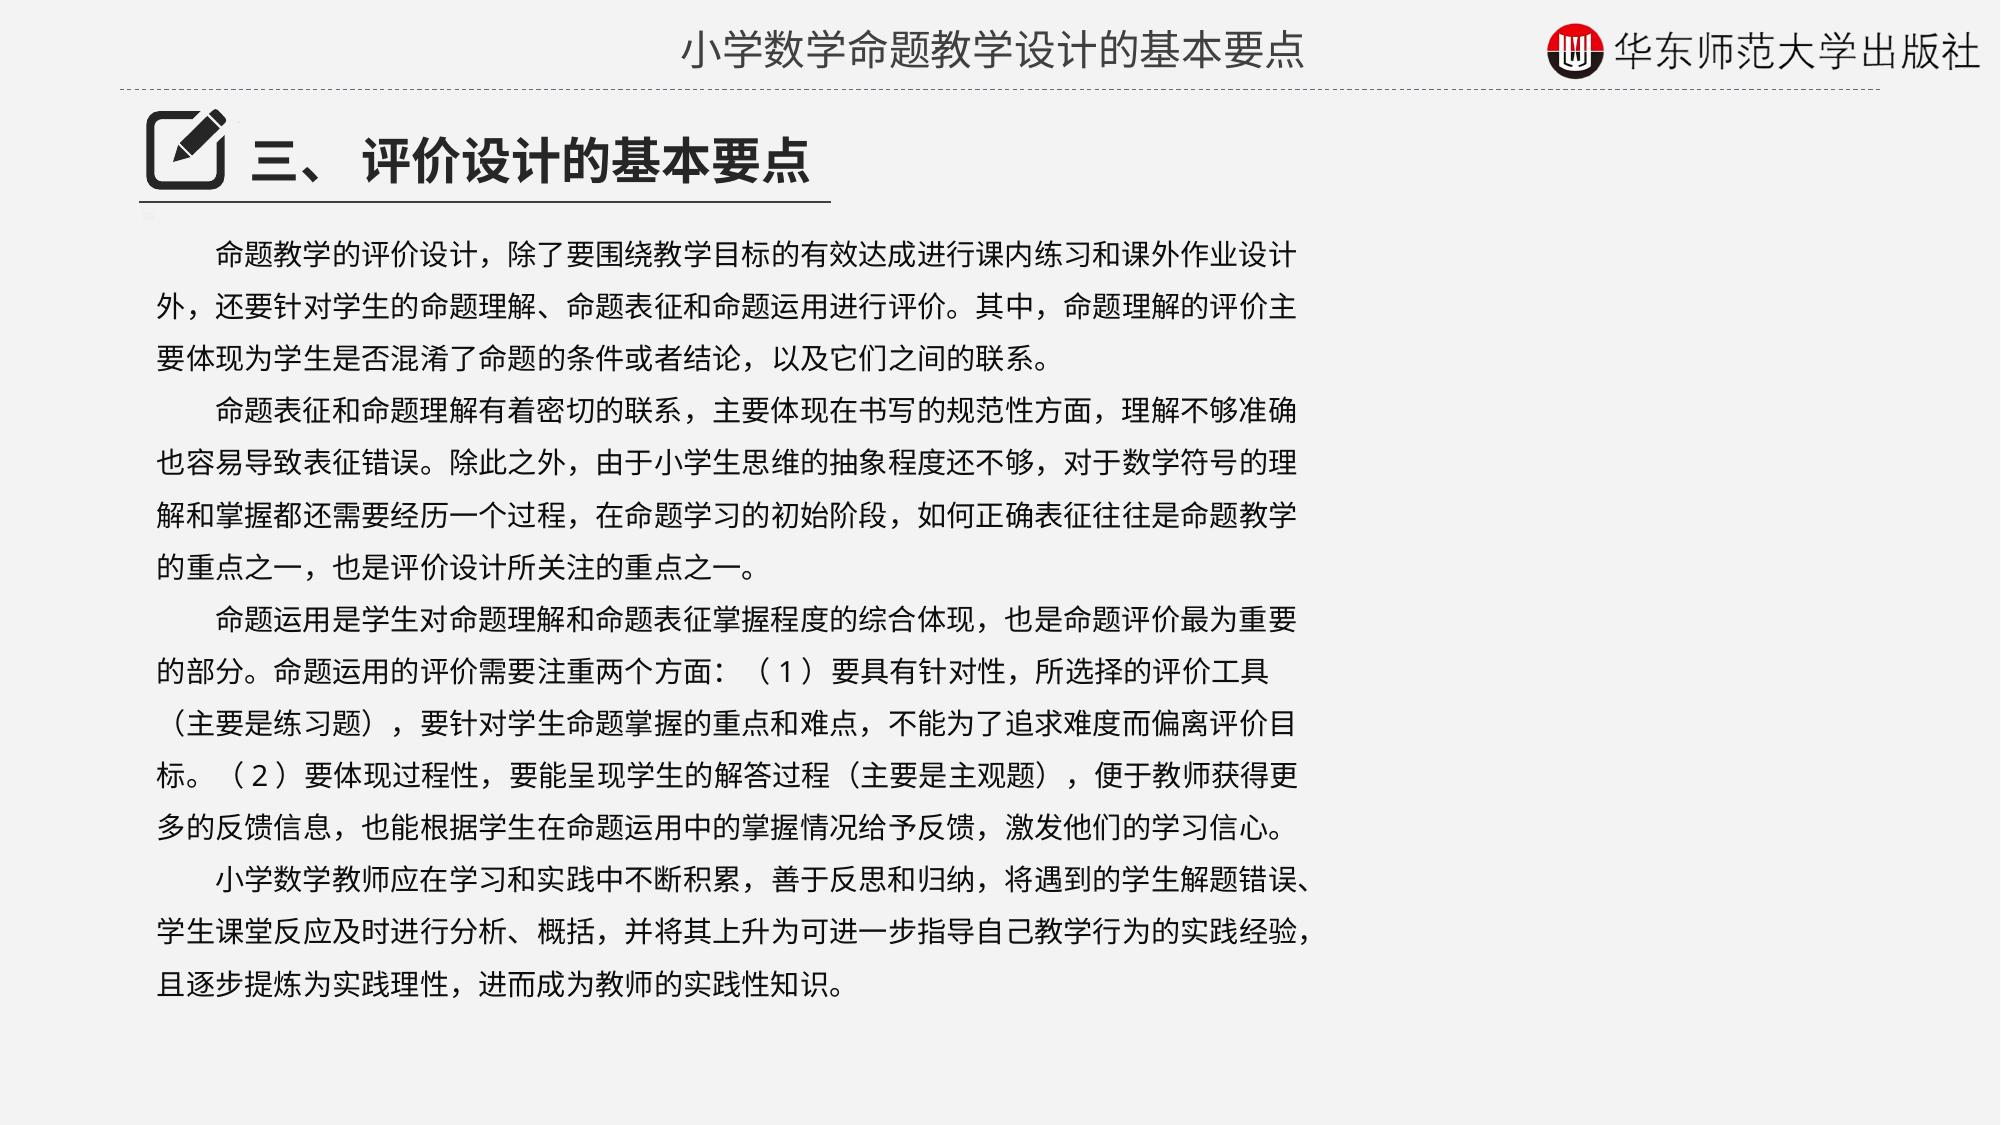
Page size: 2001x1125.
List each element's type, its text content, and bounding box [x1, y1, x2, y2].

text_box [146, 111, 225, 190]
text_box [208, 109, 227, 127]
text_box 小学数学命题教学设计的基本要点 [680, 23, 1320, 74]
text_box 命题教学的评价设计，除了要围绕教学目标的有效达成进行课内练习和课外作业设计外，还要针对学生的命题理解、命题表征和命题运用进行评价。其中，命题理解的评价主要体现为学生是否混淆了命题的条件或者结论，以及它们之间的联系。 命题表征和命题理解有着密切的联系，主要体现在书写的规范性方面，理解不够准确也容易导致表征错误。除此之外，由于小学生思维的抽象程度还不够，对于数学符号的理解和掌握都还需要经历一个过程，在命题学习的初始阶段，如何正确表征往往是命题教学的重点之一，也是评价设计所关注的重点之一。 命题运用是学生对命题理解和命题表征掌握程度的综合体现，也是命题评价最为重要的部分。命题运用的评价需要注重两个方面：（1）要具有针对性，所选择的评价工具（主要是练习题），要针对学生命题掌握的重点和难点，不能为了追求难度而偏离评价目标。（2）要体现过程性，要能呈现学生的解答过程（主要是主观题），便于教师获得更多的反馈信息，也能根据学生在命题运用中的掌握情况给予反馈，激发他们的学习信心。 小学数学教师应在学习和实践中不断积累，善于反思和归纳，将遇到的学生解题错误、学生课堂反应及时进行分析、概括，并将其上升为可进一步指导自己教学行为的实践经验，且逐步提炼为实践理性，进而成为教师的实践性知识。 [142, 212, 1320, 1009]
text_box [1536, 13, 1989, 83]
text_box 三、 评价设计的基本要点 [235, 121, 1147, 197]
